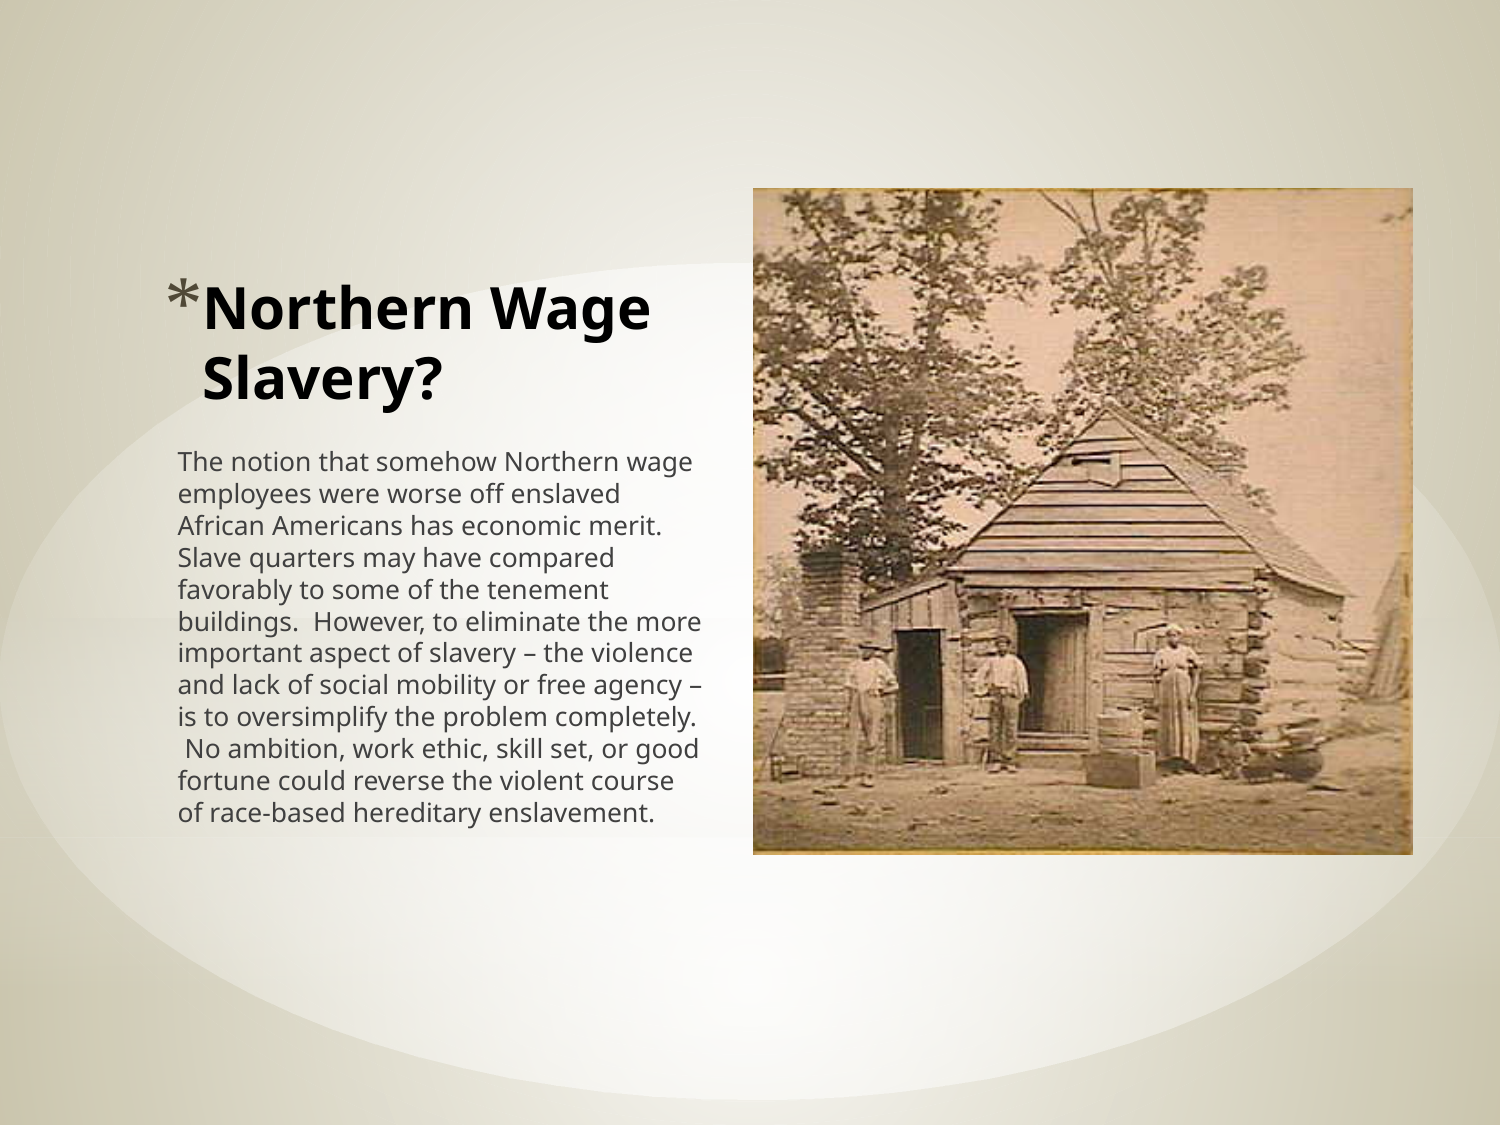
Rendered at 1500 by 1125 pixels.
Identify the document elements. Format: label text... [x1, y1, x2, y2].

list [753, 188, 1413, 855]
list The notion that somehow Northern wage employees were worse off enslaved African Americans has economic merit. Slave quarters may have compared favorably to some of the tenement buildings. However, to eliminate the more important aspect of slavery – the violence and lack of social mobility or free agency – is to oversimplify the problem completely. No ambition, work ethic, skill set, or good fortune could reverse the violent course of race-based hereditary enslavement. [162, 437, 719, 863]
title Northern Wage Slavery? [150, 212, 747, 419]
